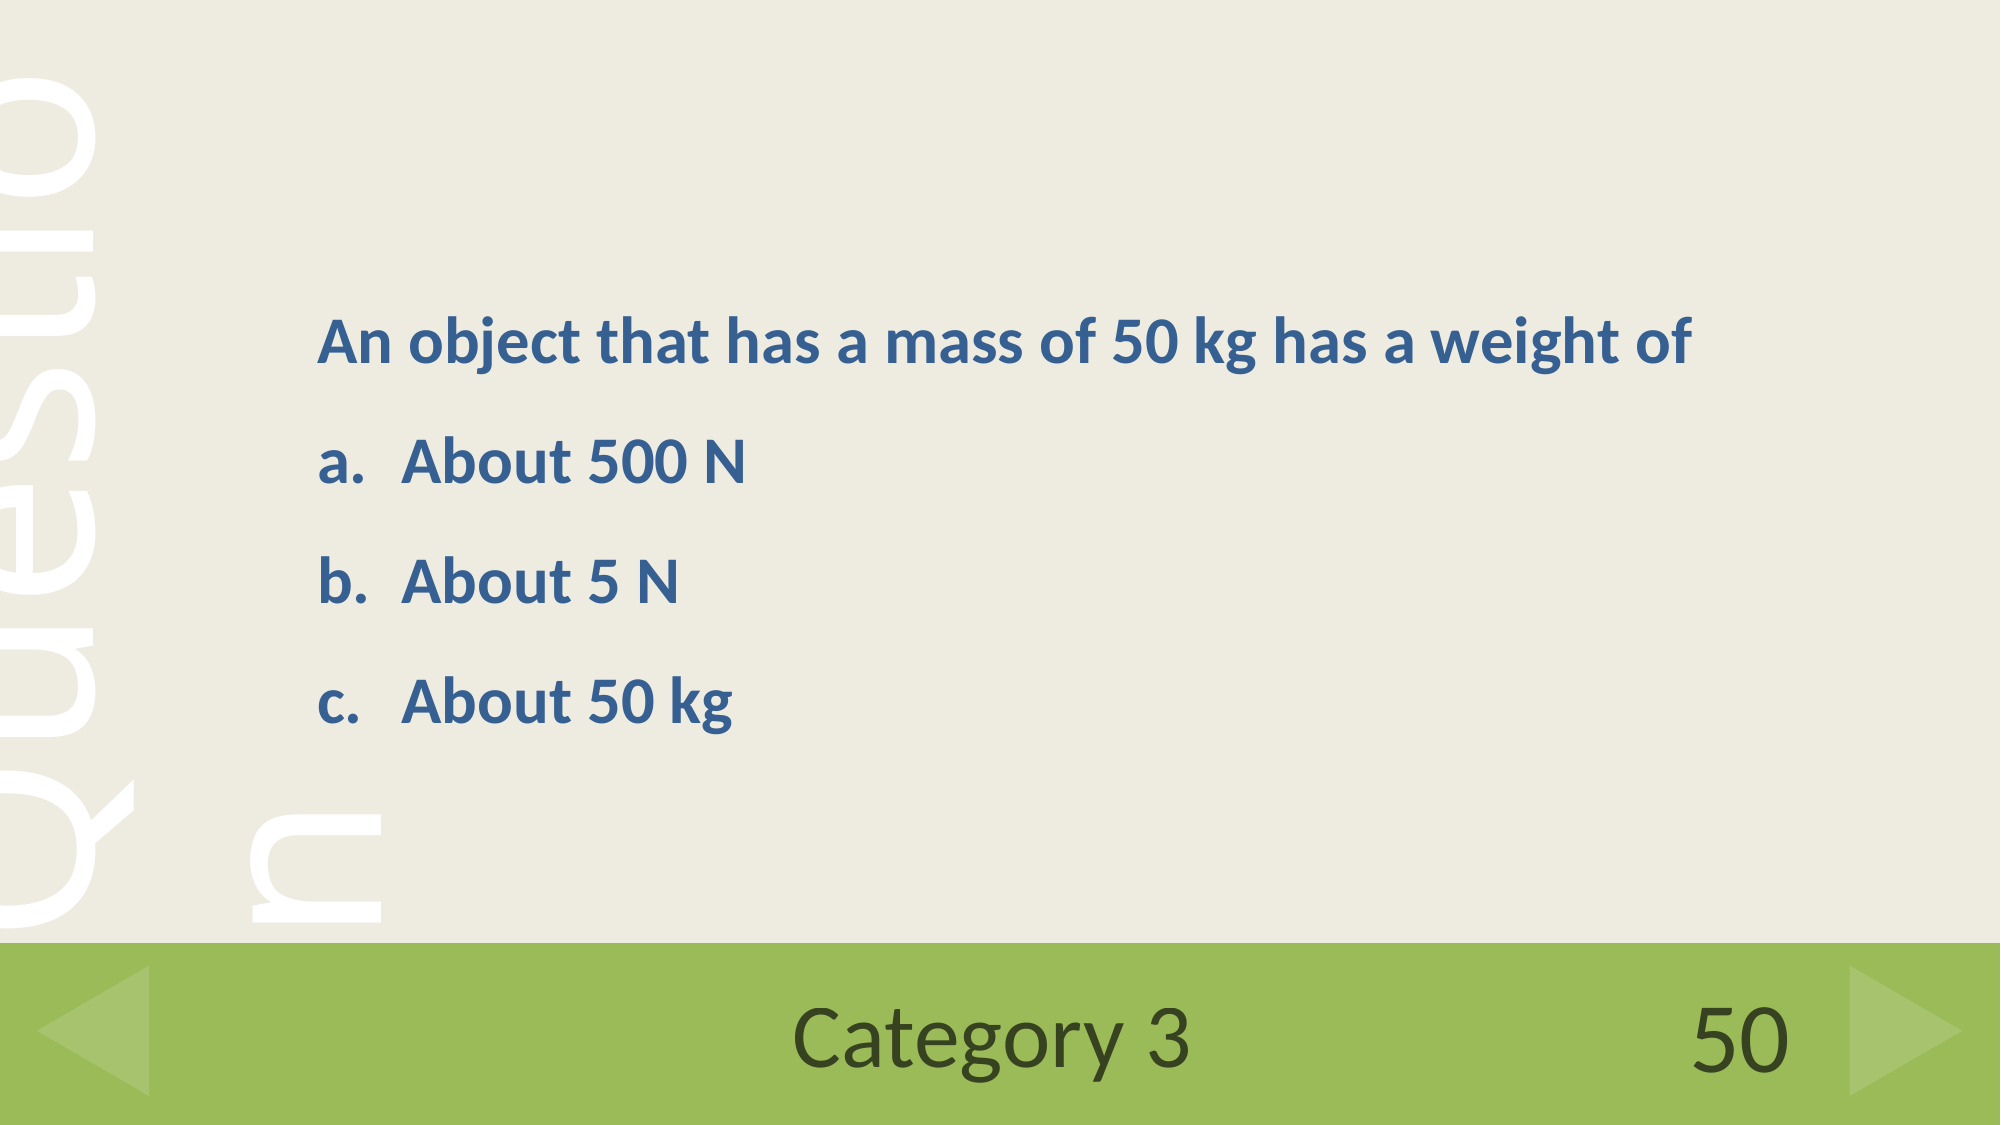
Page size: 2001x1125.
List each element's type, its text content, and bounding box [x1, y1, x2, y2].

title Category 3 [92, 937, 1893, 1125]
list An object that has a mass of 50 kg has a weight of About 500 N About 5 N About 50 kg [302, 139, 1866, 854]
